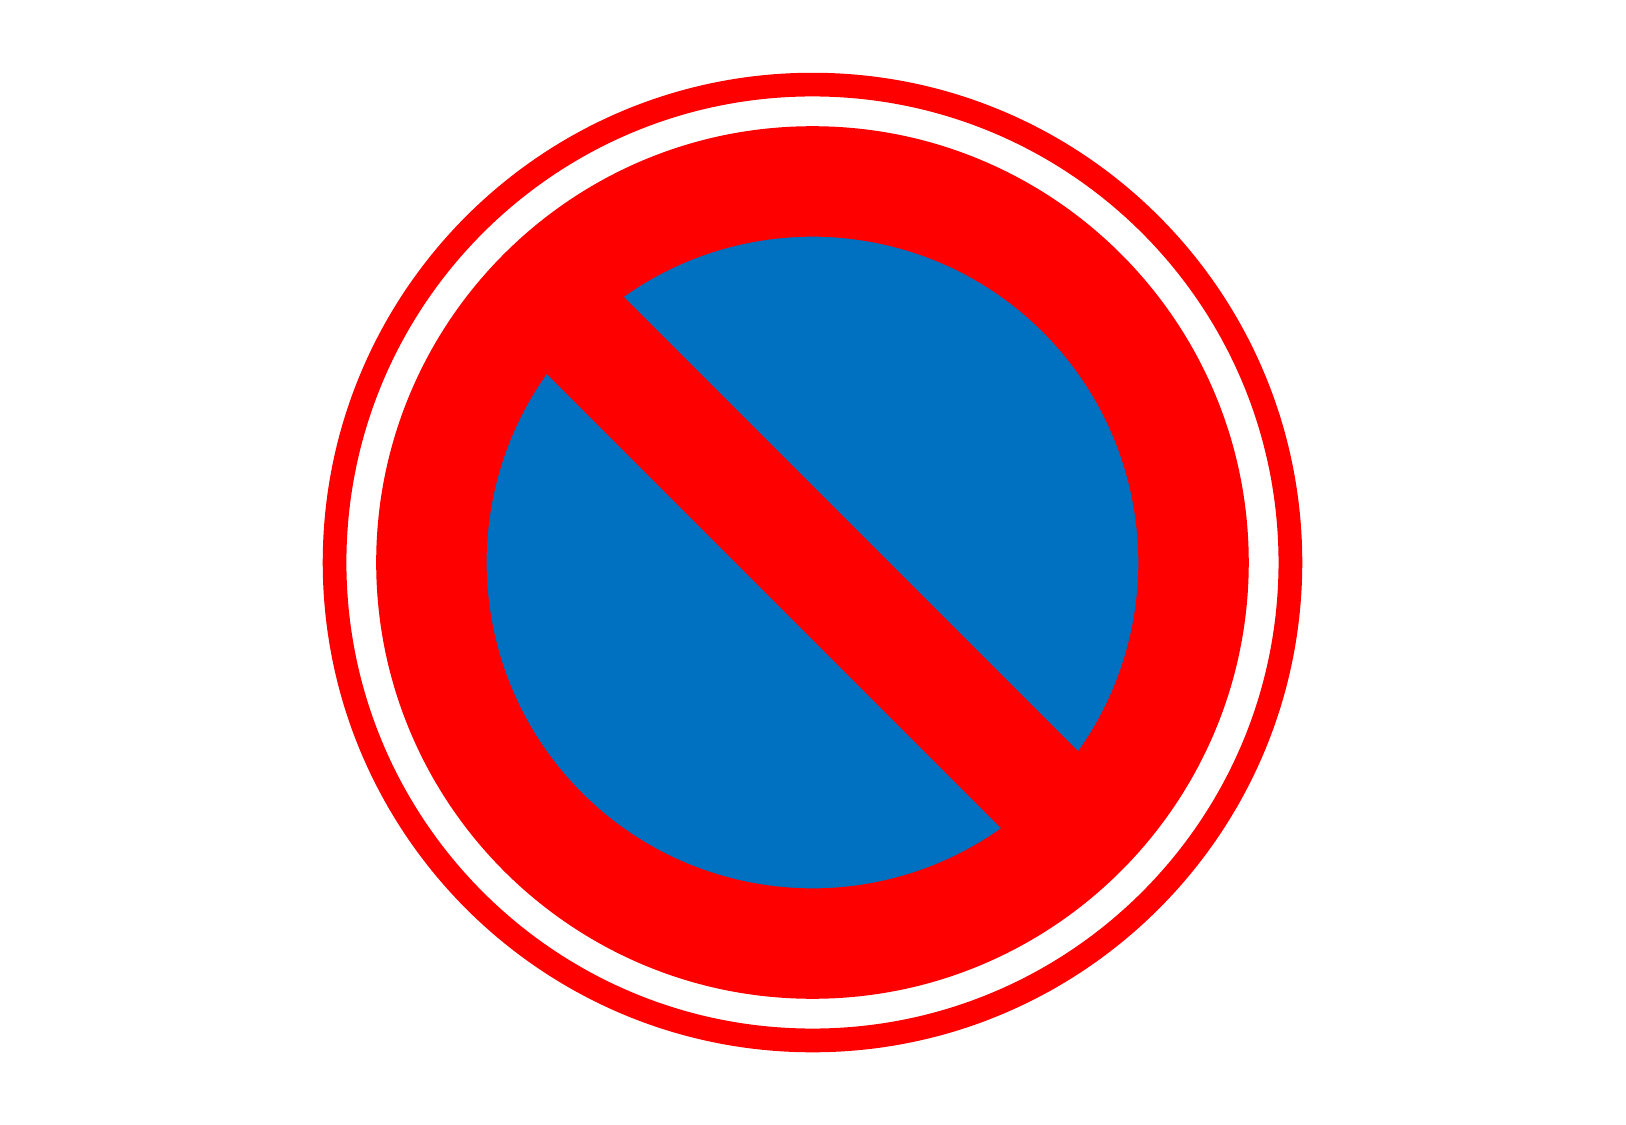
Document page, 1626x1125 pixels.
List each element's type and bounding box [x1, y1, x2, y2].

text_box [322, 72, 1303, 1053]
